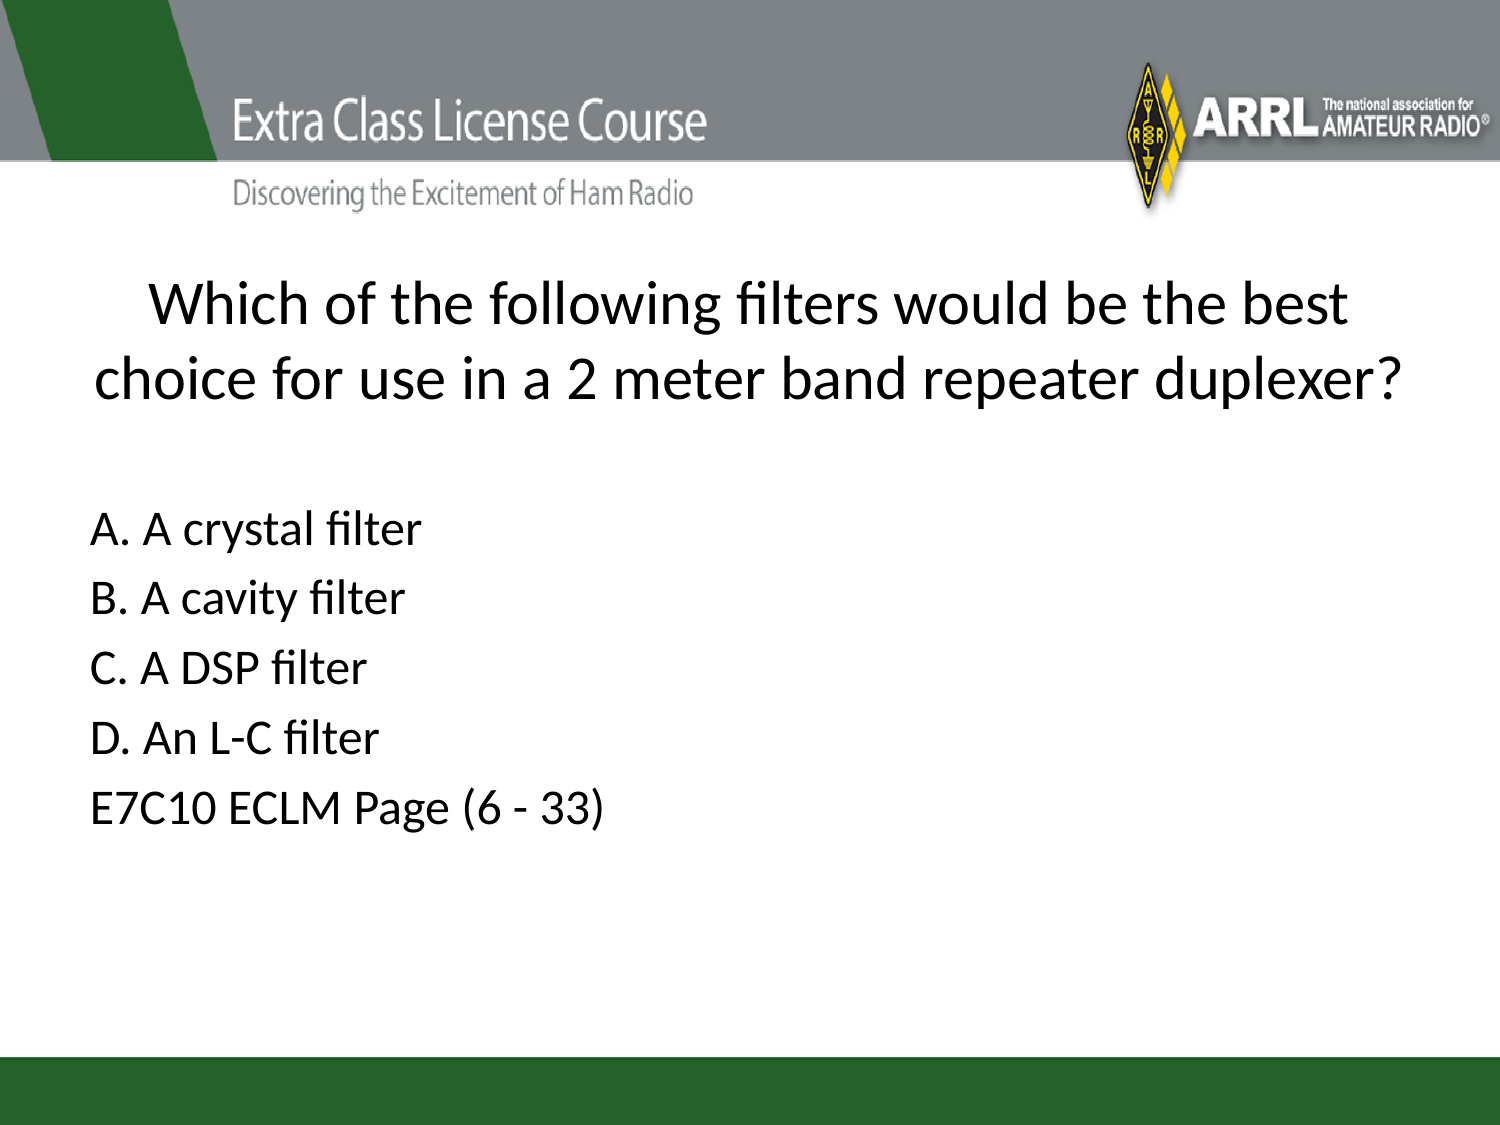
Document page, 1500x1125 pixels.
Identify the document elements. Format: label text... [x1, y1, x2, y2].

list A. A crystal filter B. A cavity filter C. A DSP filter D. An L-C filter E7C10 ECLM Page (6 - 33) [75, 487, 1425, 1005]
picture [0, 0, 1500, 1125]
title Which of the following filters would be the best choice for use in a 2 meter band repeater duplexer? [75, 254, 1425, 435]
